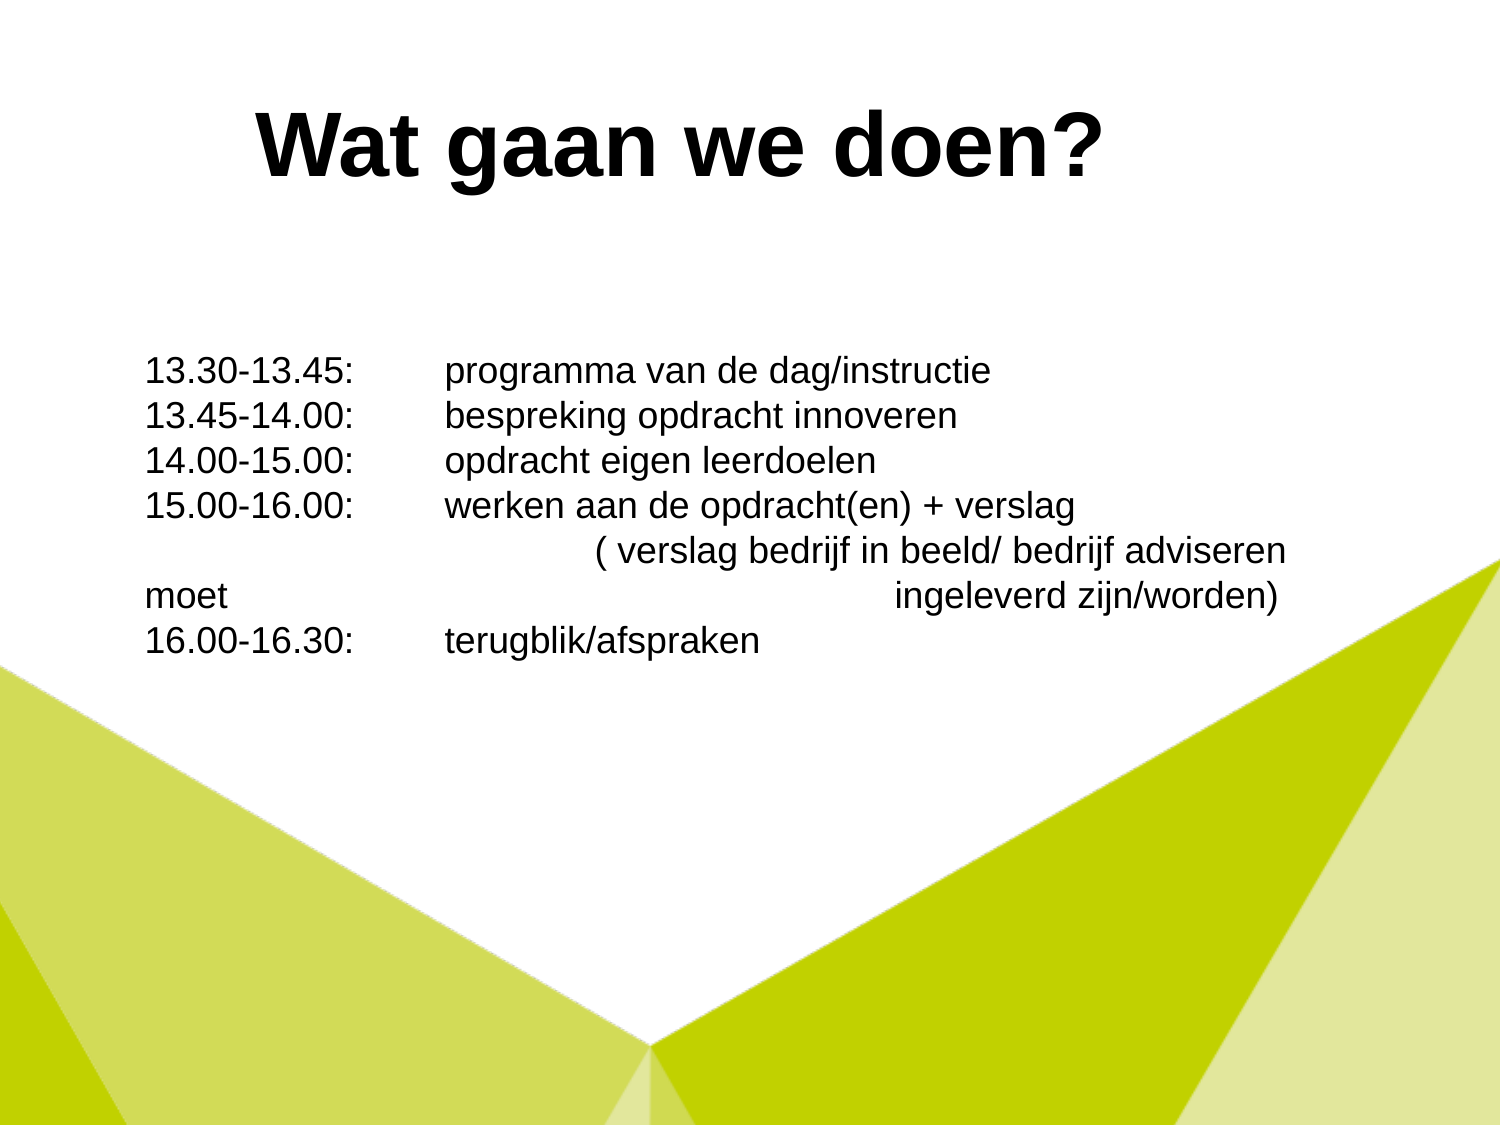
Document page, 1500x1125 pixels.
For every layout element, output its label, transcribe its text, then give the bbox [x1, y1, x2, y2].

picture [0, 485, 1500, 1125]
text_box Wat gaan we doen? [65, 77, 1297, 202]
text_box 13.30-13.45: programma van de dag/instructie 13.45-14.00: bespreking opdracht innoveren 14.00-15.00: opdracht eigen leerdoelen 15.00-16.00: werken aan de opdracht(en) + verslag ( verslag bedrijf in beeld/ bedrijf adviseren moet ingeleverd zijn/worden) 16.00-16.30: terugblik/afspraken [129, 338, 1316, 483]
